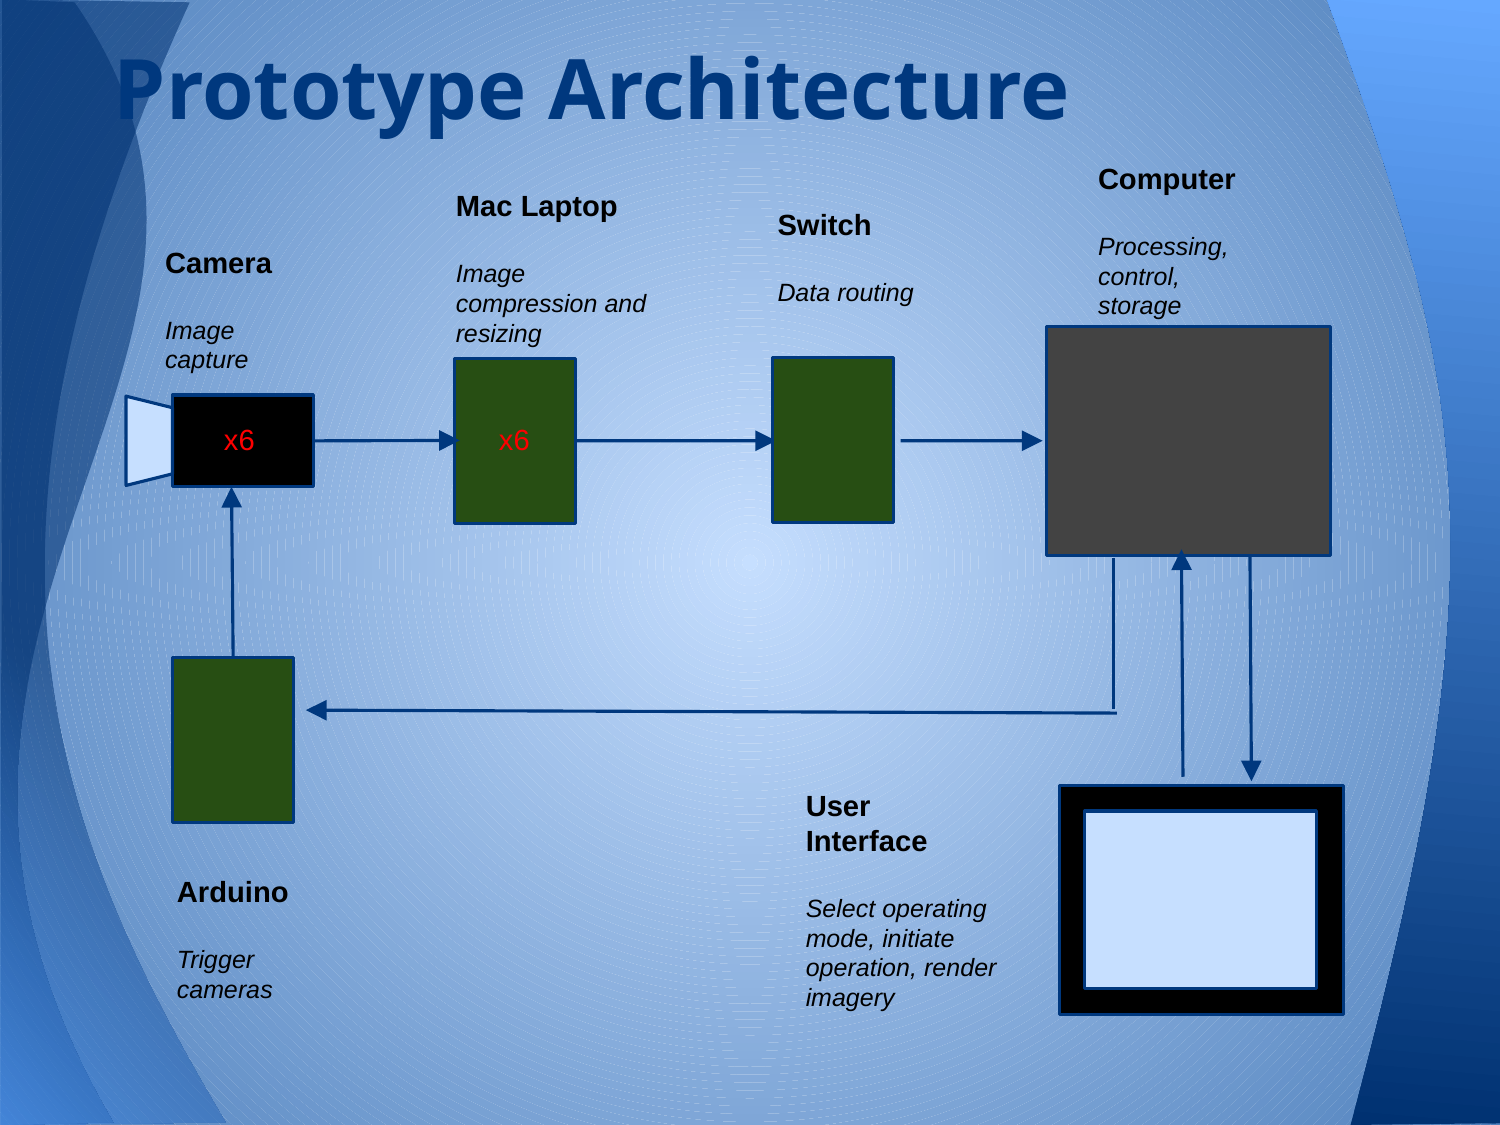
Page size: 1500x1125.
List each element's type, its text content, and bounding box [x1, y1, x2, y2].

text_box User Interface Select operating mode, initiate operation, render imagery [790, 772, 1015, 1038]
text_box Computer Processing, control, storage [1083, 145, 1269, 267]
text_box x6 [208, 406, 294, 483]
text_box Arduino Trigger cameras [161, 858, 325, 1037]
title Prototype Architecture [57, 21, 1408, 151]
text_box [1059, 785, 1344, 1015]
text_box x6 [483, 406, 569, 483]
text_box [172, 657, 294, 823]
text_box [1046, 326, 1331, 556]
text_box [172, 394, 314, 487]
text_box [454, 358, 576, 524]
text_box Switch Data routing [762, 191, 949, 342]
text_box [772, 357, 894, 523]
text_box [1084, 810, 1317, 989]
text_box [305, 709, 1118, 714]
text_box Camera Image capture [150, 229, 336, 379]
text_box [125, 396, 173, 486]
text_box Mac Laptop Image compression and resizing [440, 172, 665, 338]
